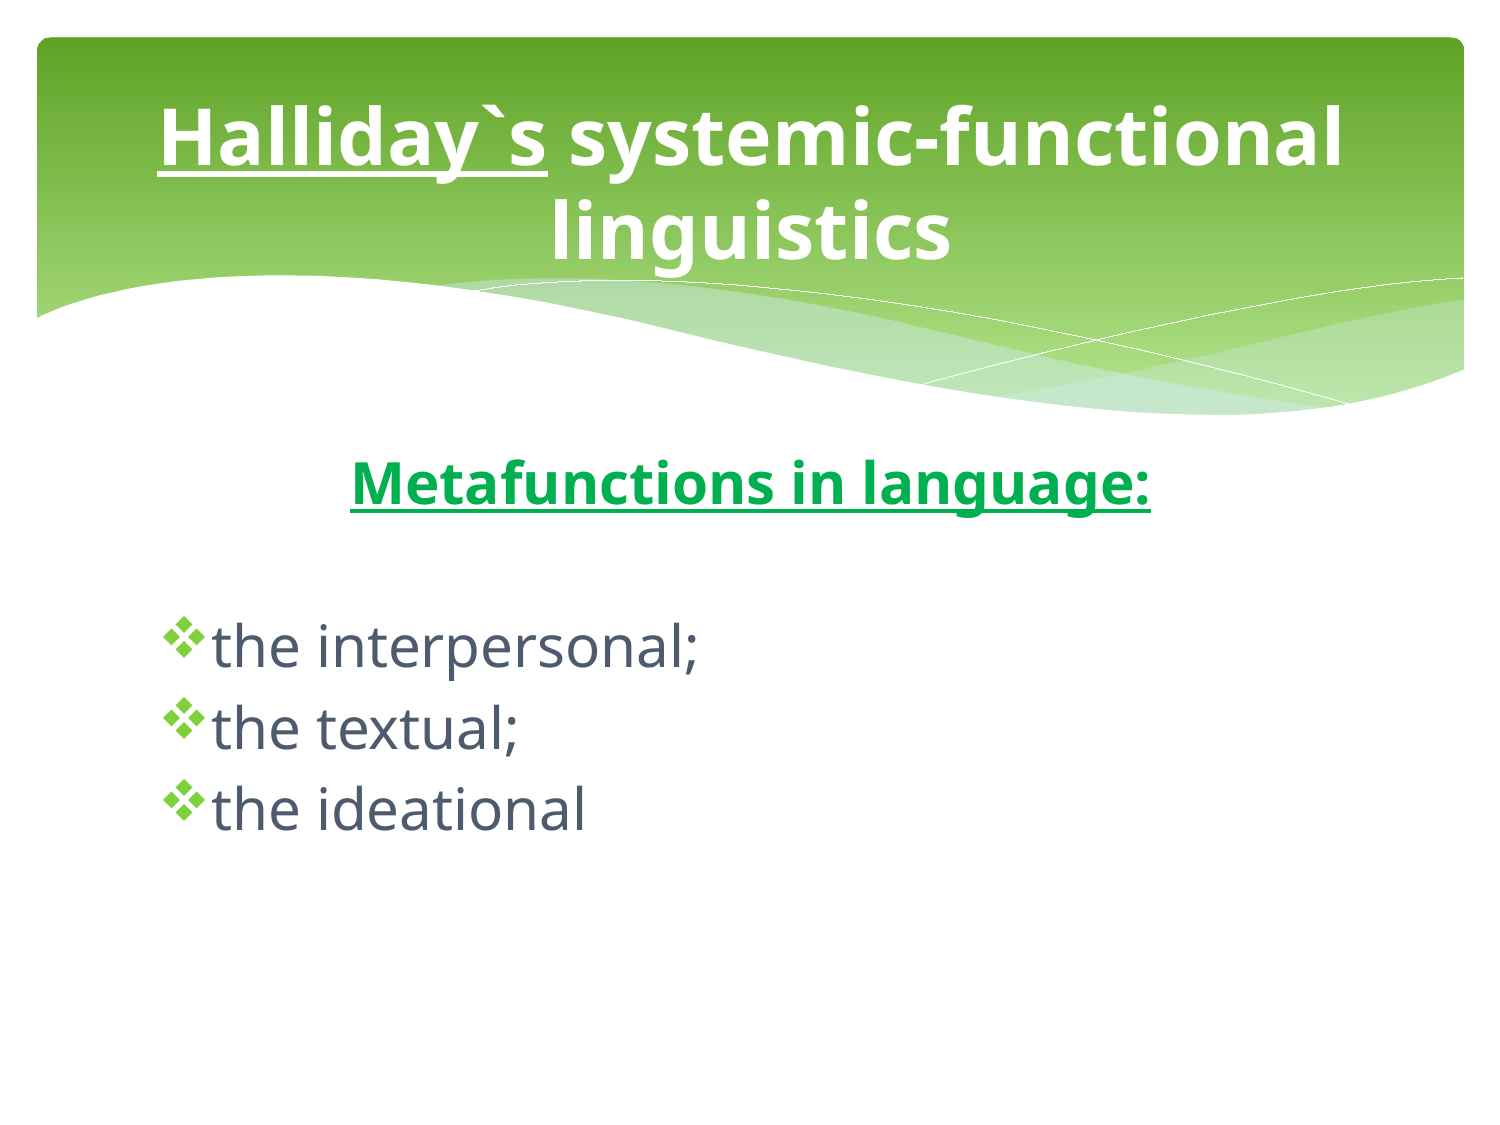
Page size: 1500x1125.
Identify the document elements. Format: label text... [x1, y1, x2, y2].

list Metafunctions in language: the interpersonal; the textual; the ideational [143, 438, 1359, 1005]
title Halliday`s systemic-functional linguistics [76, 78, 1427, 284]
